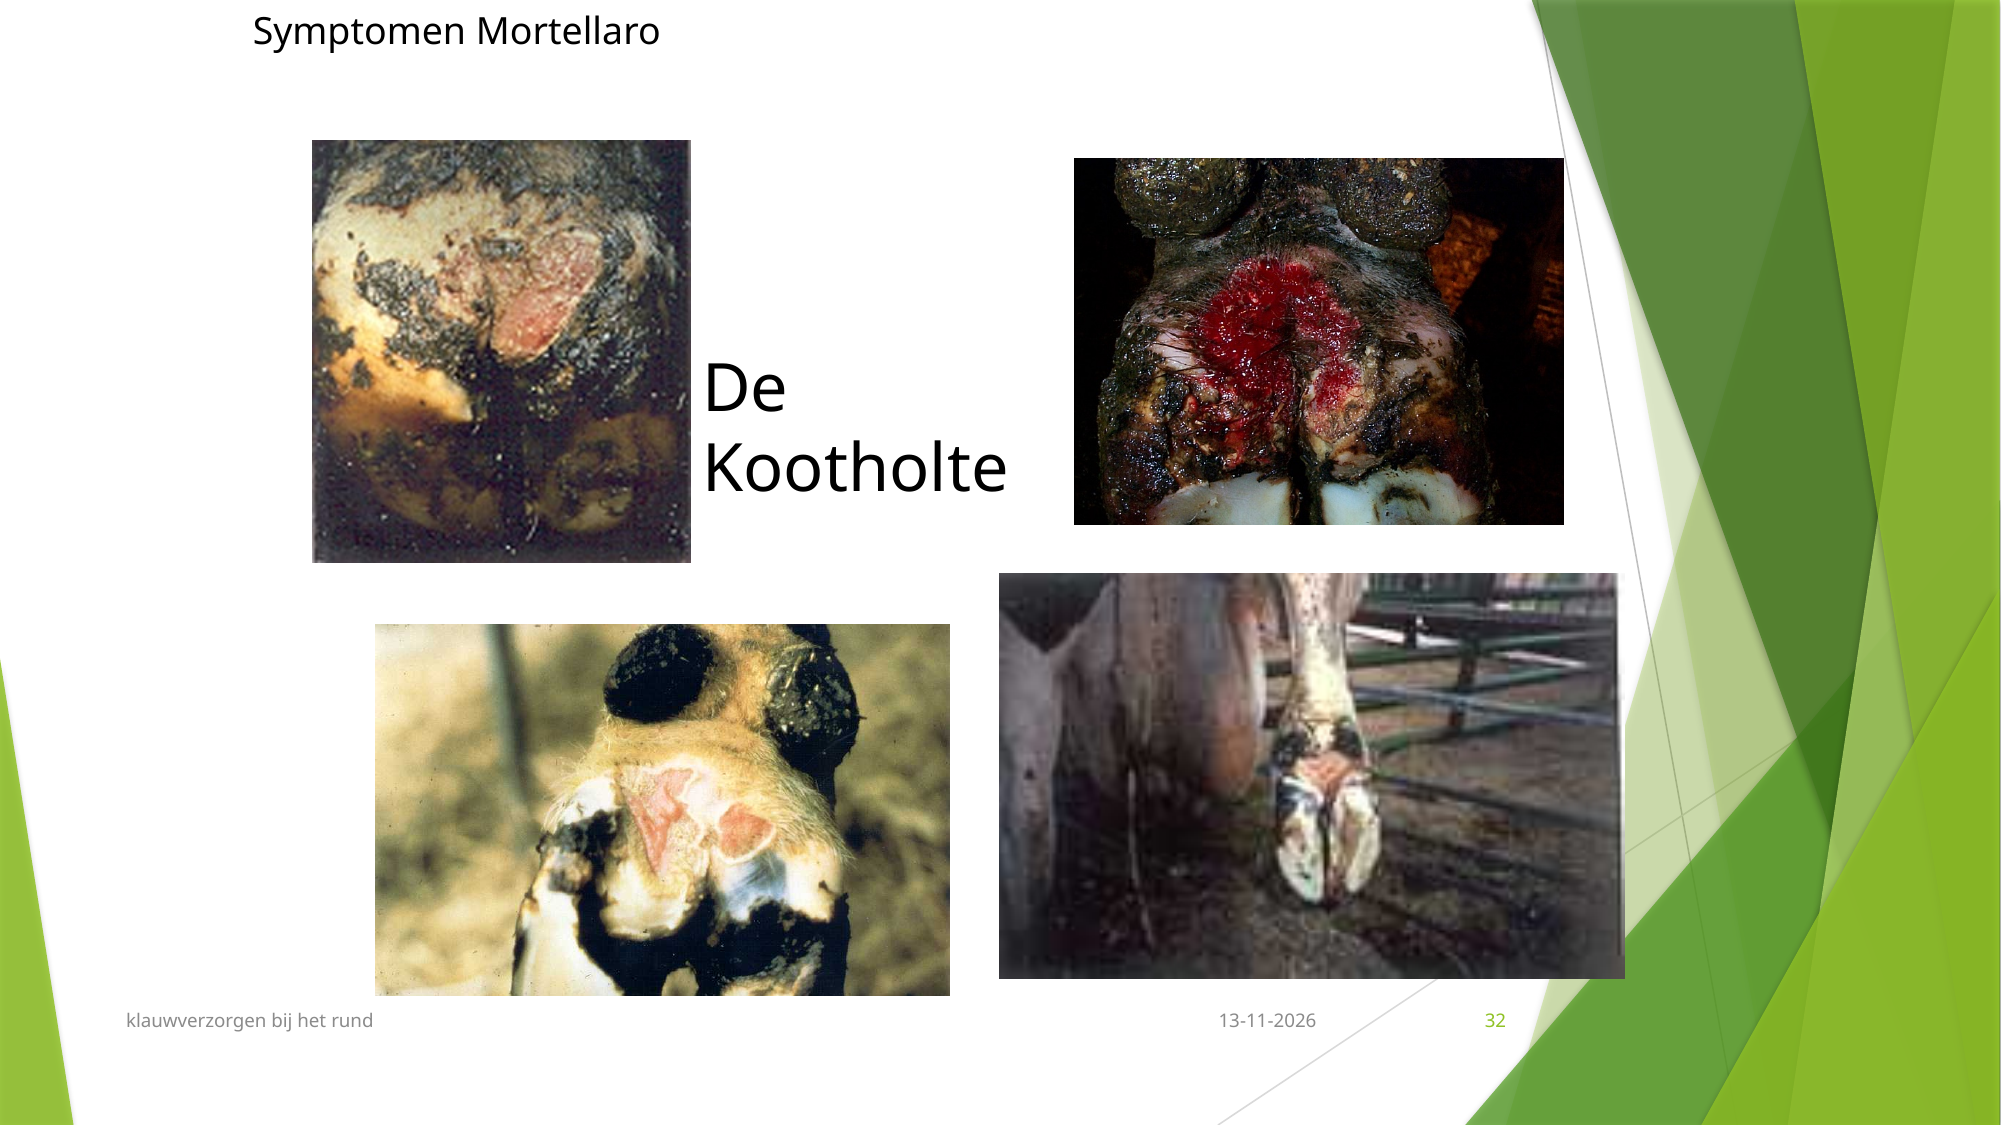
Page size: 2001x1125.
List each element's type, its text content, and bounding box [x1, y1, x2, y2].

text_box De Kootholte [694, 337, 1069, 513]
text_box Symptomen Mortellaro [238, 0, 676, 60]
slide_number 32 [1409, 991, 1522, 1051]
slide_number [1181, 991, 1332, 1051]
picture [999, 573, 1626, 980]
picture [374, 624, 951, 996]
picture [311, 140, 691, 563]
footer klauwverzorgen bij het rund [111, 991, 1145, 1051]
picture [1074, 158, 1565, 526]
